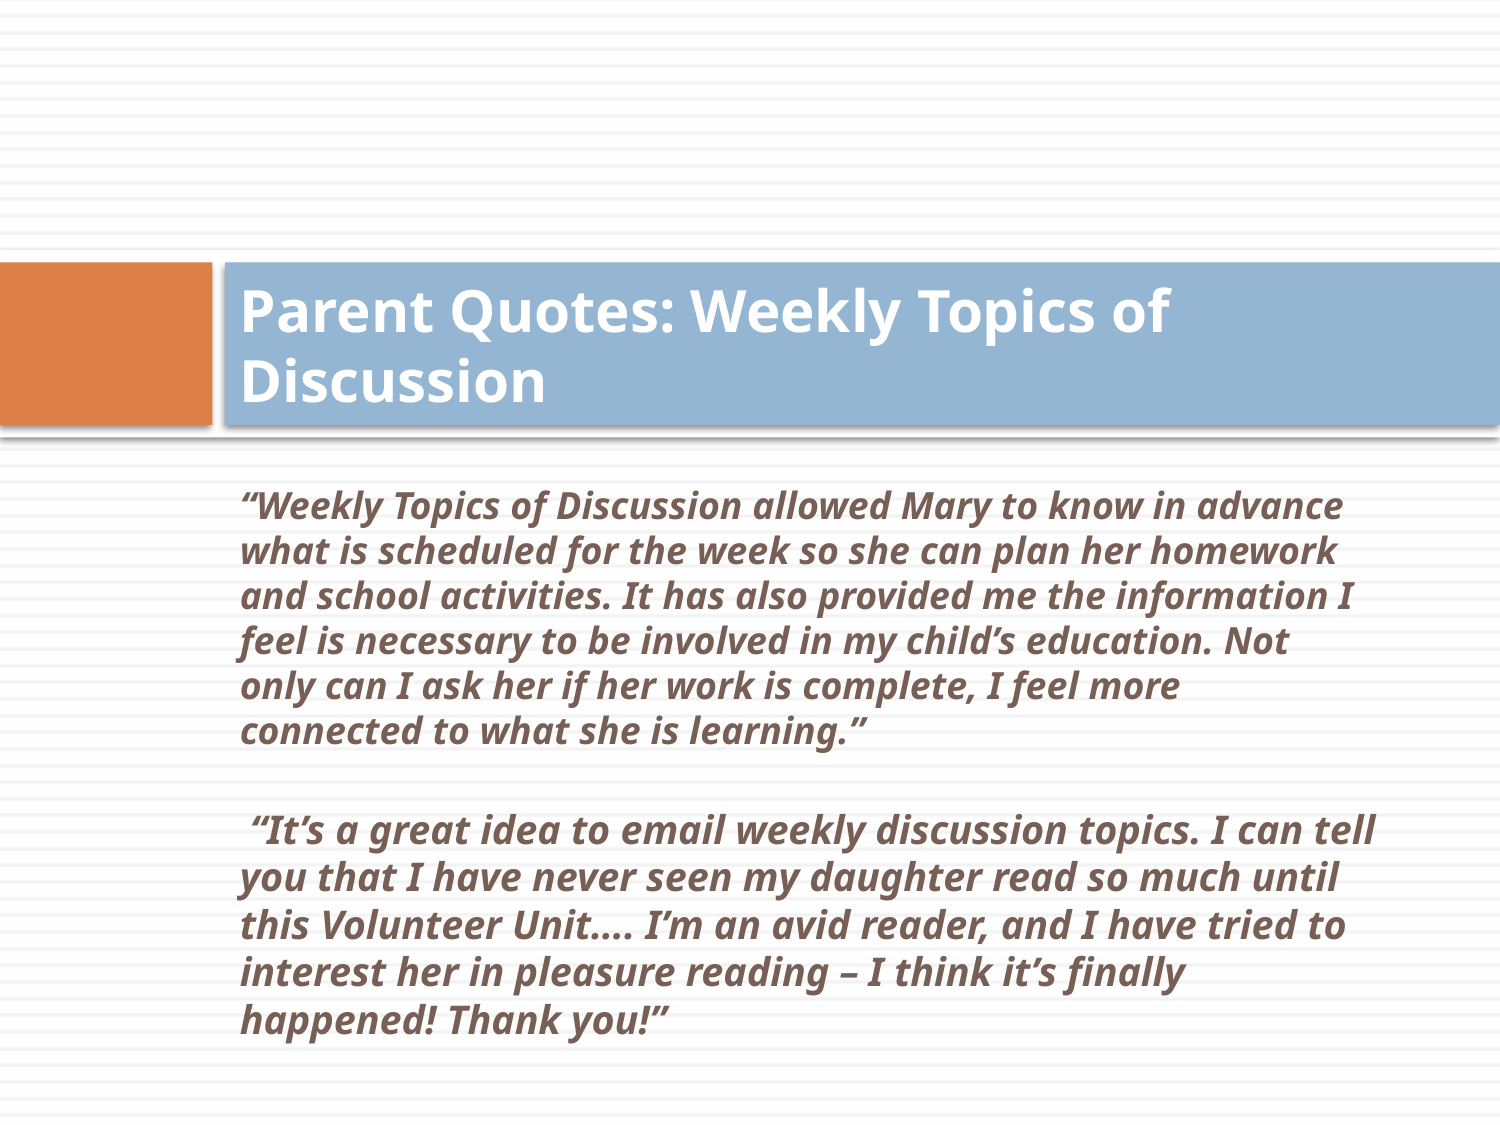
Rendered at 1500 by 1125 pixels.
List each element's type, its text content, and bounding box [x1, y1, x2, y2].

list “It’s a great idea to email weekly discussion topics. I can tell you that I have never seen my daughter read so much until this Volunteer Unit…. I’m an avid reader, and I have tried to interest her in pleasure reading – I think it’s finally happened! Thank you!” [225, 963, 1394, 1050]
text_box [224, 687, 1394, 963]
title Parent Quotes: Weekly Topics of Discussion [225, 262, 1475, 425]
text_box “Weekly Topics of Discussion allowed Mary to know in advance what is scheduled for the week so she can plan her homework and school activities. It has also provided me the information I feel is necessary to be involved in my child’s education. Not only can I ask her if her work is complete, I feel more connected to what she is learning.” [225, 474, 1375, 760]
